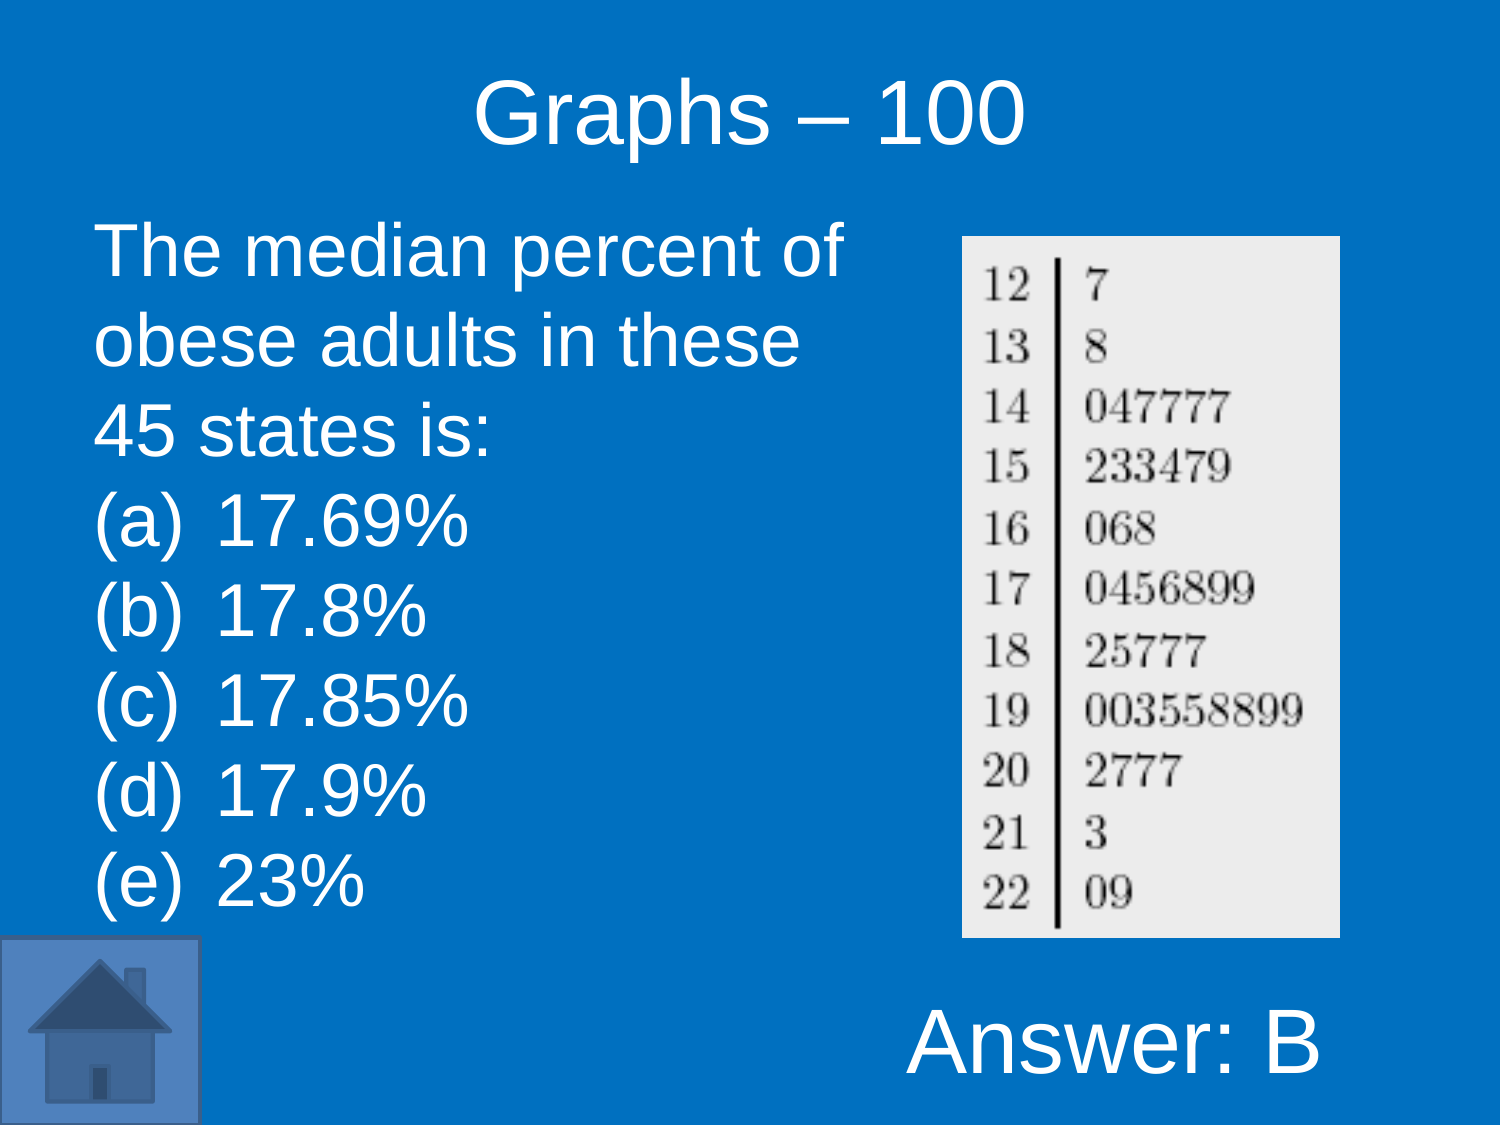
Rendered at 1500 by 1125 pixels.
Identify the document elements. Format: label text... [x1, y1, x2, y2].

picture [962, 236, 1340, 938]
text_box Answer: B [891, 974, 1442, 1100]
text_box [0, 935, 202, 1125]
text_box Graphs – 100 [74, 45, 1425, 233]
text_box The median percent of obese adults in these 45 states is: 17.69% 17.8% 17.85% 17.9% 23% [insert answer] [79, 193, 892, 1032]
